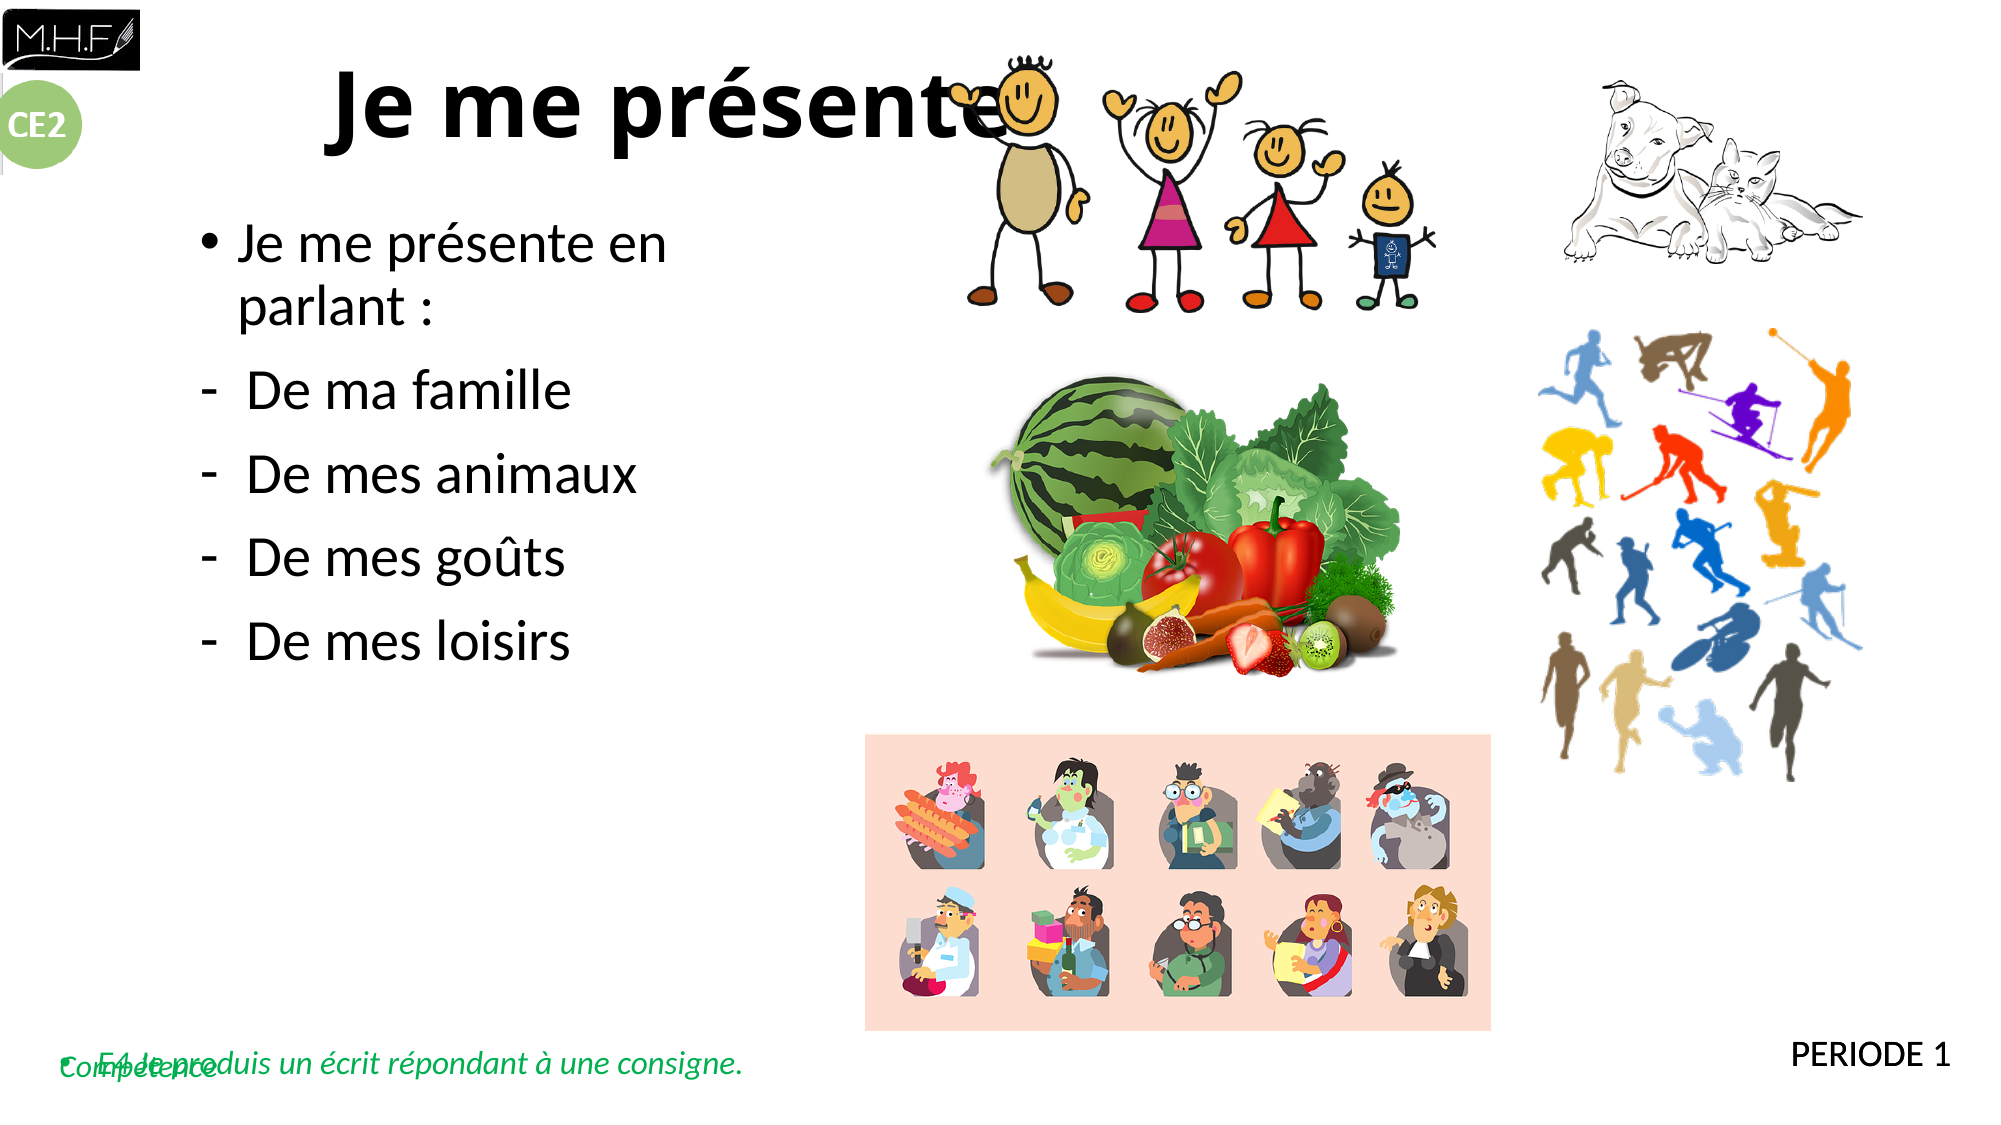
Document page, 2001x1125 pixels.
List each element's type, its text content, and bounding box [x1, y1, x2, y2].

picture [1538, 328, 1863, 782]
title Je me présente [316, 0, 1863, 218]
picture [1564, 80, 1863, 264]
picture [865, 725, 1491, 1039]
picture [980, 368, 1400, 678]
text_box Je me présente en parlant : De ma famille De mes animaux De mes goûts De mes loisirs [184, 205, 811, 975]
picture [947, 55, 1436, 313]
picture [0, 7, 140, 175]
text_box E4 Je produis un écrit répondant à une consigne. [44, 1038, 1346, 1092]
text_box PERIODE 1 [1362, 1021, 1967, 1082]
